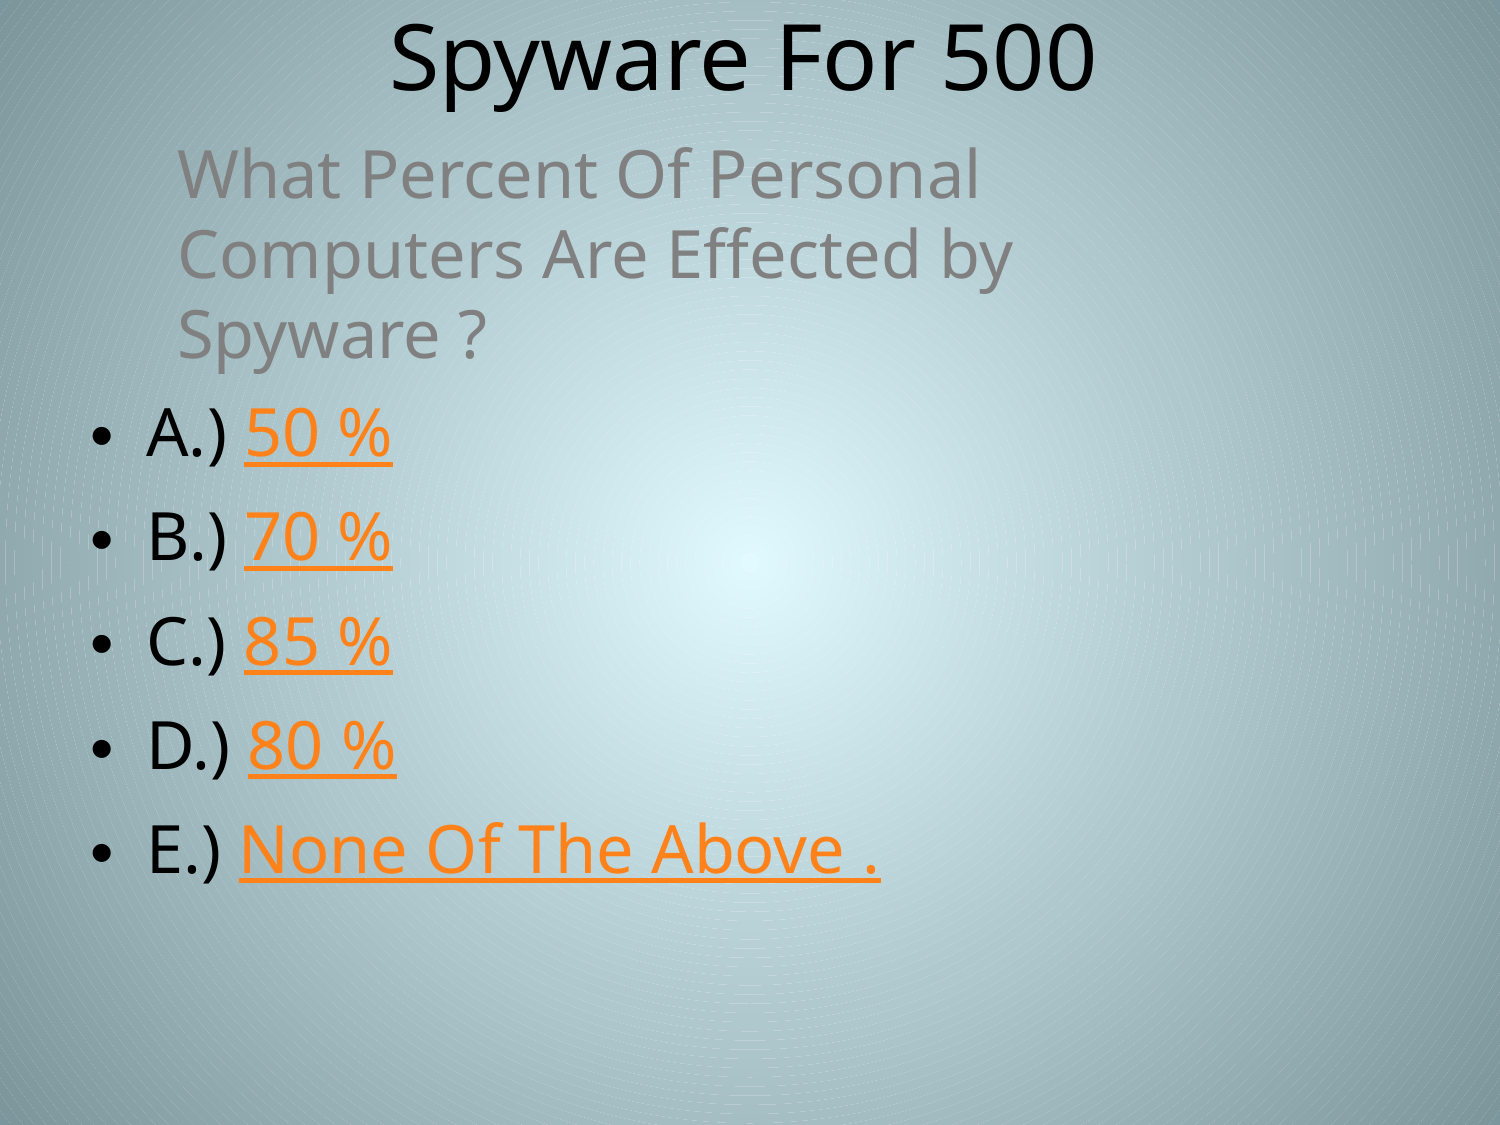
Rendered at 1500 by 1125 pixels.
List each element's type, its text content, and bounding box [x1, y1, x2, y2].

title Spyware For 500 [137, 0, 1350, 145]
list A.) 50 % B.) 70 % C.) 85 % D.) 80 % E.) None Of The Above . [75, 382, 1425, 1125]
text_box What Percent Of Personal Computers Are Effected by Spyware ? [162, 124, 1200, 380]
